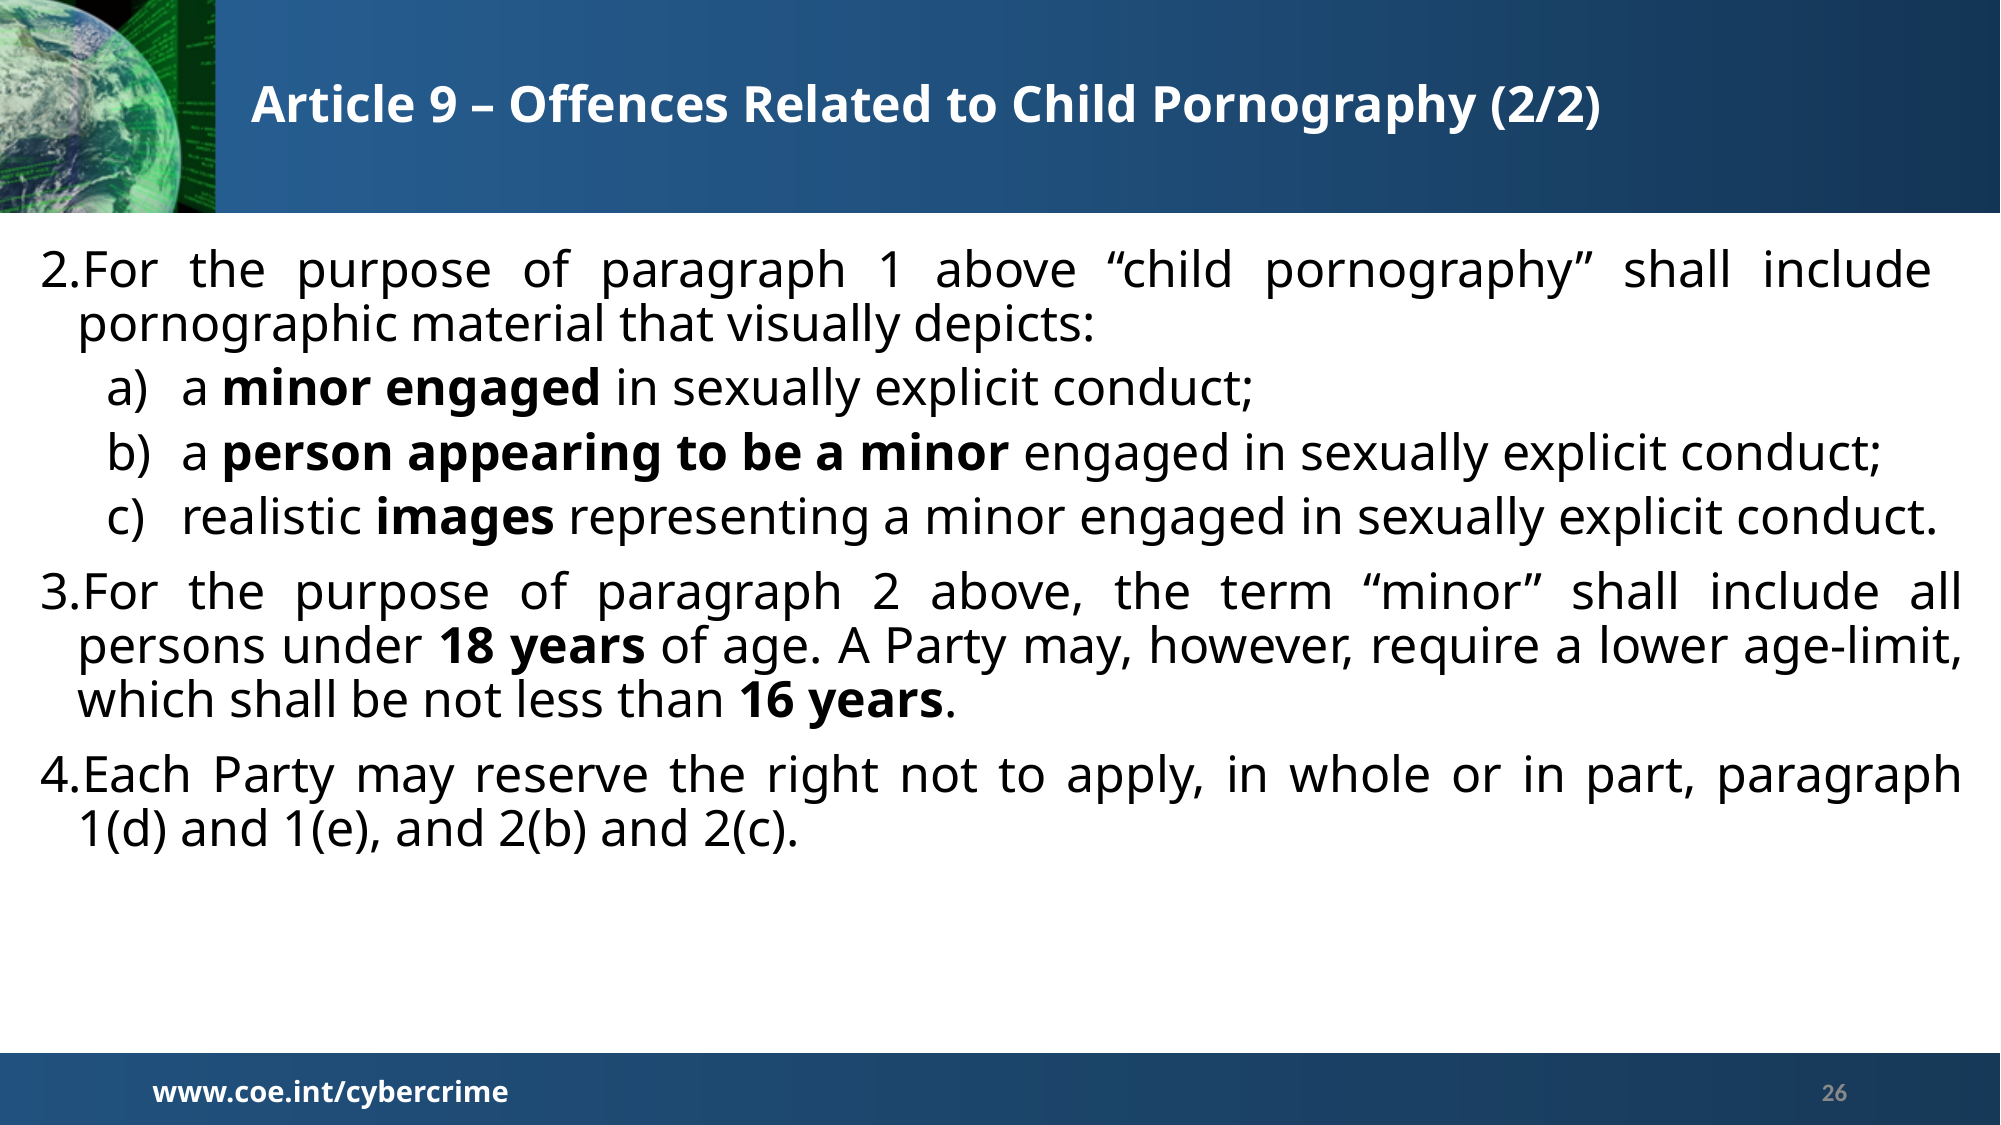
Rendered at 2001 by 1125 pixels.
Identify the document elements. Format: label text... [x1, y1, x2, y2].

text_box Article 9 – Offences Related to Child Pornography (2/2) [236, 71, 1962, 141]
picture [0, 0, 2000, 213]
list For the purpose of paragraph 1 above “child pornography” shall include pornographic material that visually depicts: a minor engaged in sexually explicit conduct; a person appearing to be a minor engaged in sexually explicit conduct; realistic images representing a minor engaged in sexually explicit conduct. For the purpose of paragraph 2 above, the term “minor” shall include all persons under 18 years of age. A Party may, however, require a lower age-limit, which shall be not less than 16 years. Each Party may reserve the right not to apply, in whole or in part, paragraph 1(d) and 1(e), and 2(b) and 2(c). [25, 236, 1980, 1036]
slide_number www.coe.int/cybercrime [137, 1061, 588, 1121]
slide_number 26 [1412, 1061, 1863, 1121]
